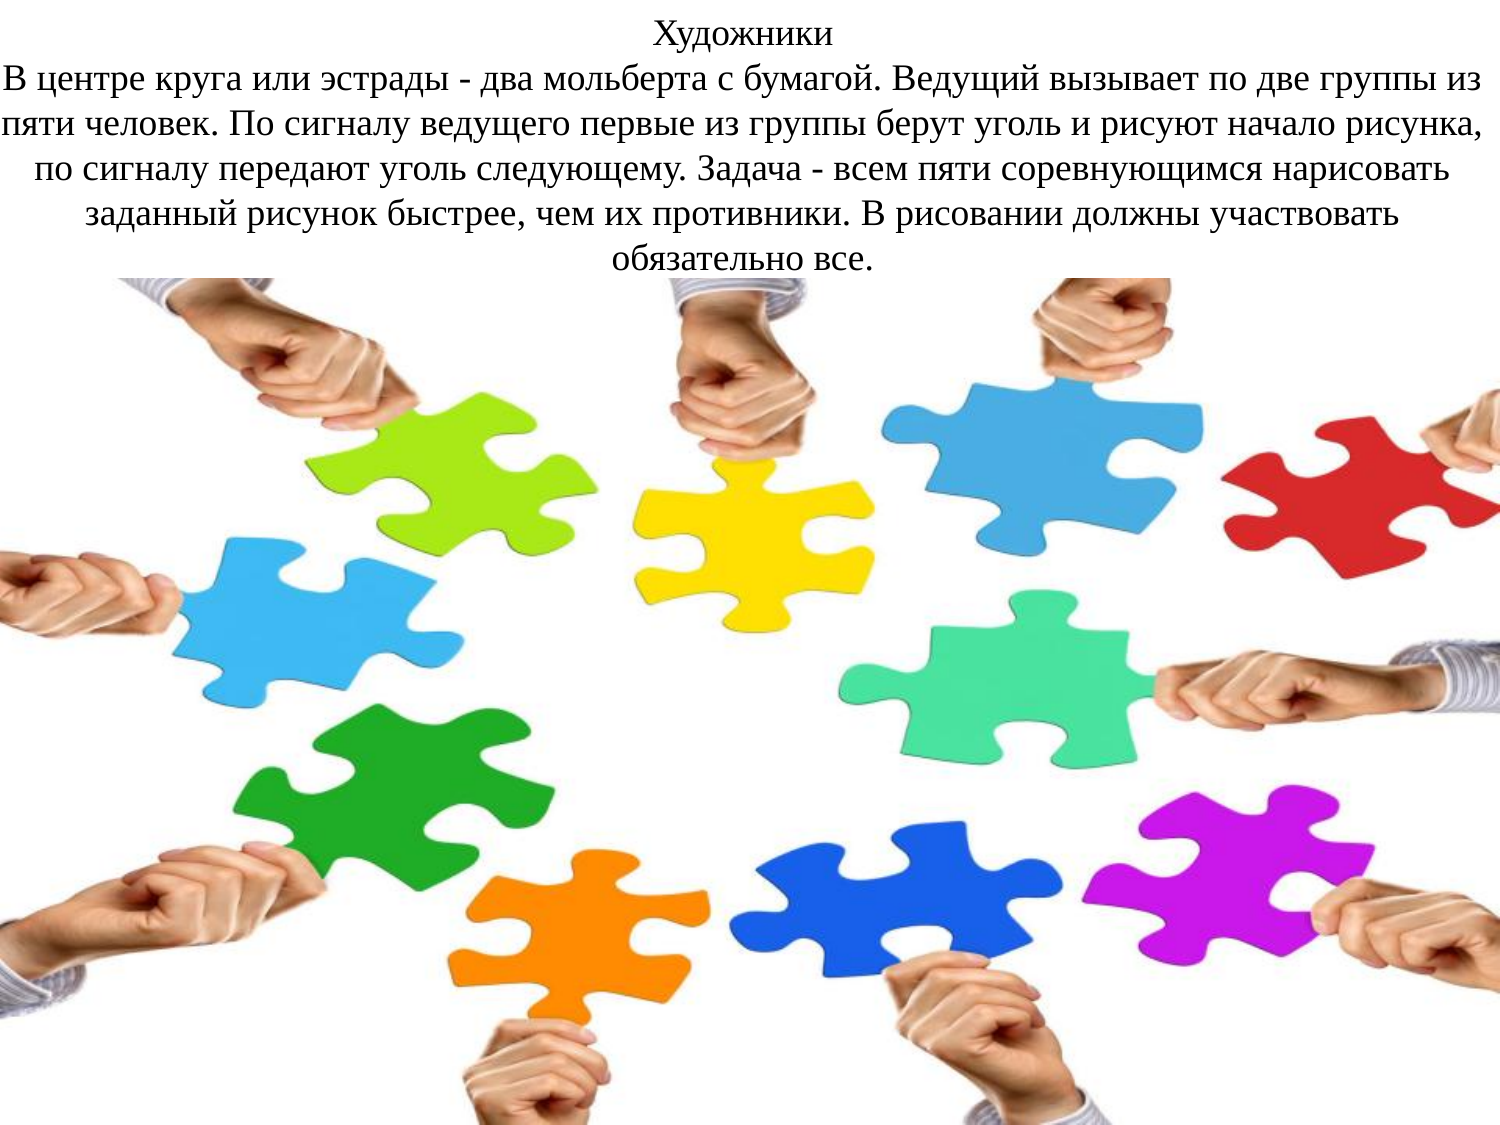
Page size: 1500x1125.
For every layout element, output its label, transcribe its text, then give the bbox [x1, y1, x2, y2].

text_box Художники В центре круга или эстрады - два мольберта с бумагой. Ведущий вызывает по две группы из пяти человек. По сигналу ведущего первые из группы берут уголь и рисуют начало рисунка, по сигналу передают уголь следующему. Задача - всем пяти соревнующимся нарисовать заданный рисунок быстрее, чем их противники. В рисовании должны участвовать обязательно все. [0, 1, 1500, 278]
picture [0, 278, 1500, 1125]
